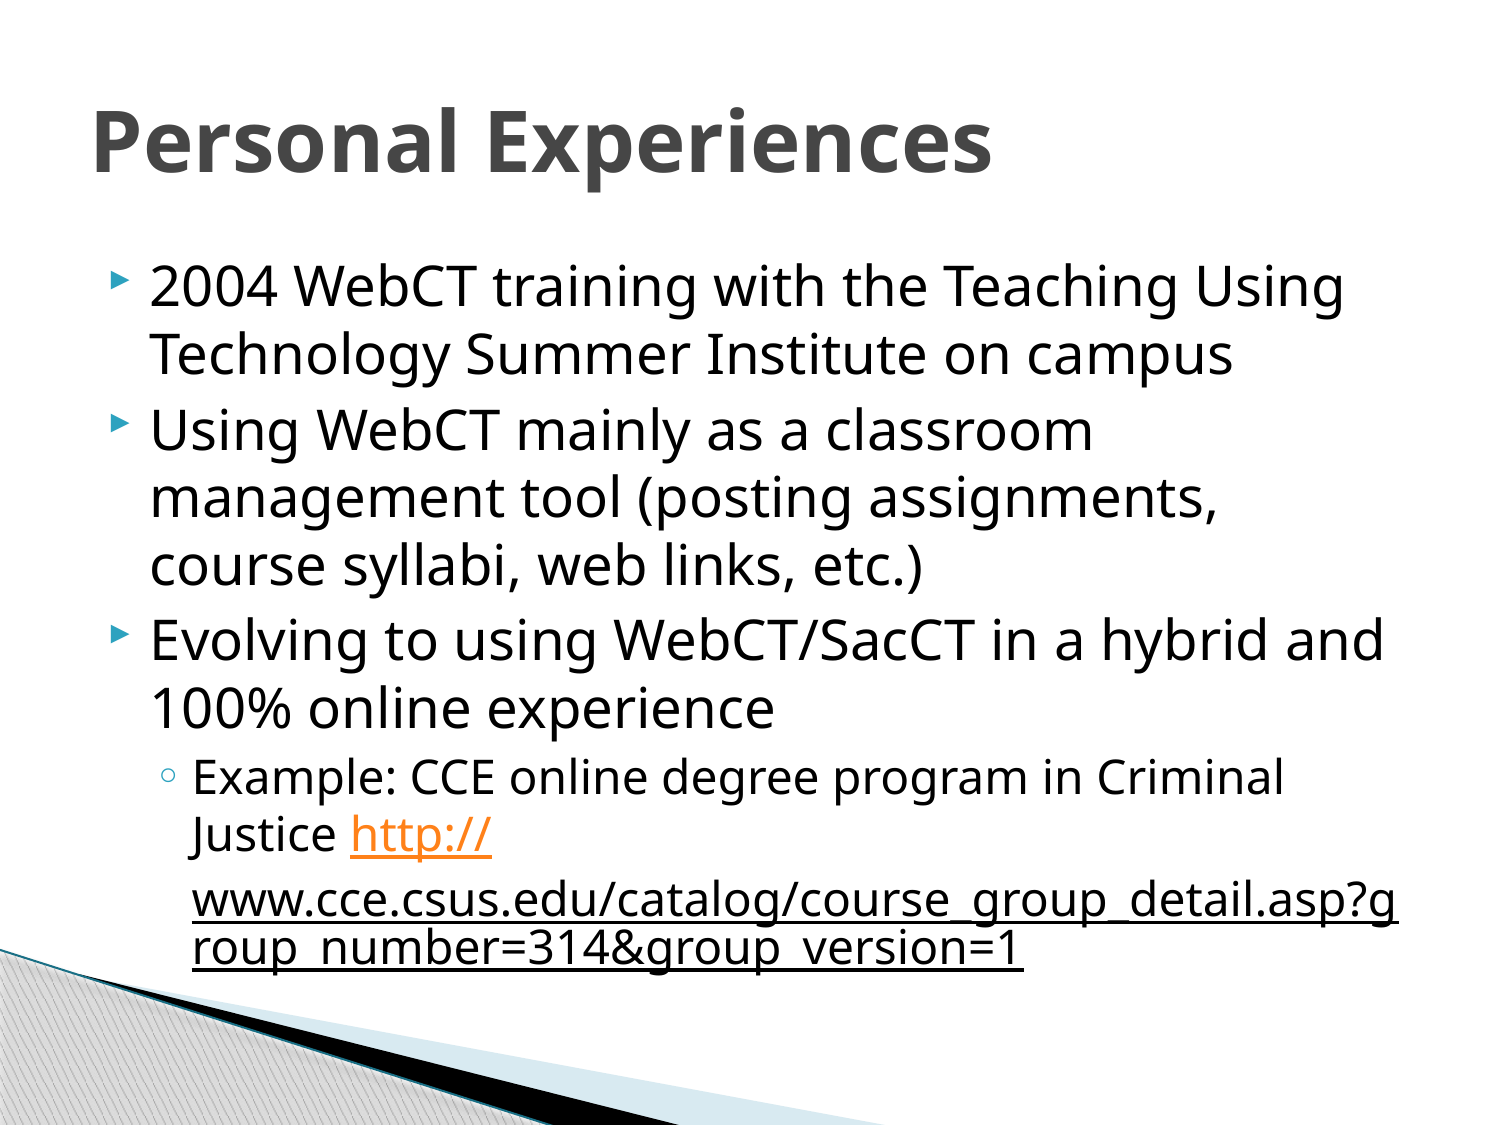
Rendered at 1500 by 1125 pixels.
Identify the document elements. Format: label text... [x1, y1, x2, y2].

title Personal Experiences [75, 45, 1425, 233]
list 2004 WebCT training with the Teaching Using Technology Summer Institute on campus Using WebCT mainly as a classroom management tool (posting assignments, course syllabi, web links, etc.) Evolving to using WebCT/SacCT in a hybrid and 100% online experience Example: CCE online degree program in Criminal Justice http://www.cce.csus.edu/catalog/course_group_detail.asp?group_number=314&group_version=1 [75, 243, 1425, 986]
